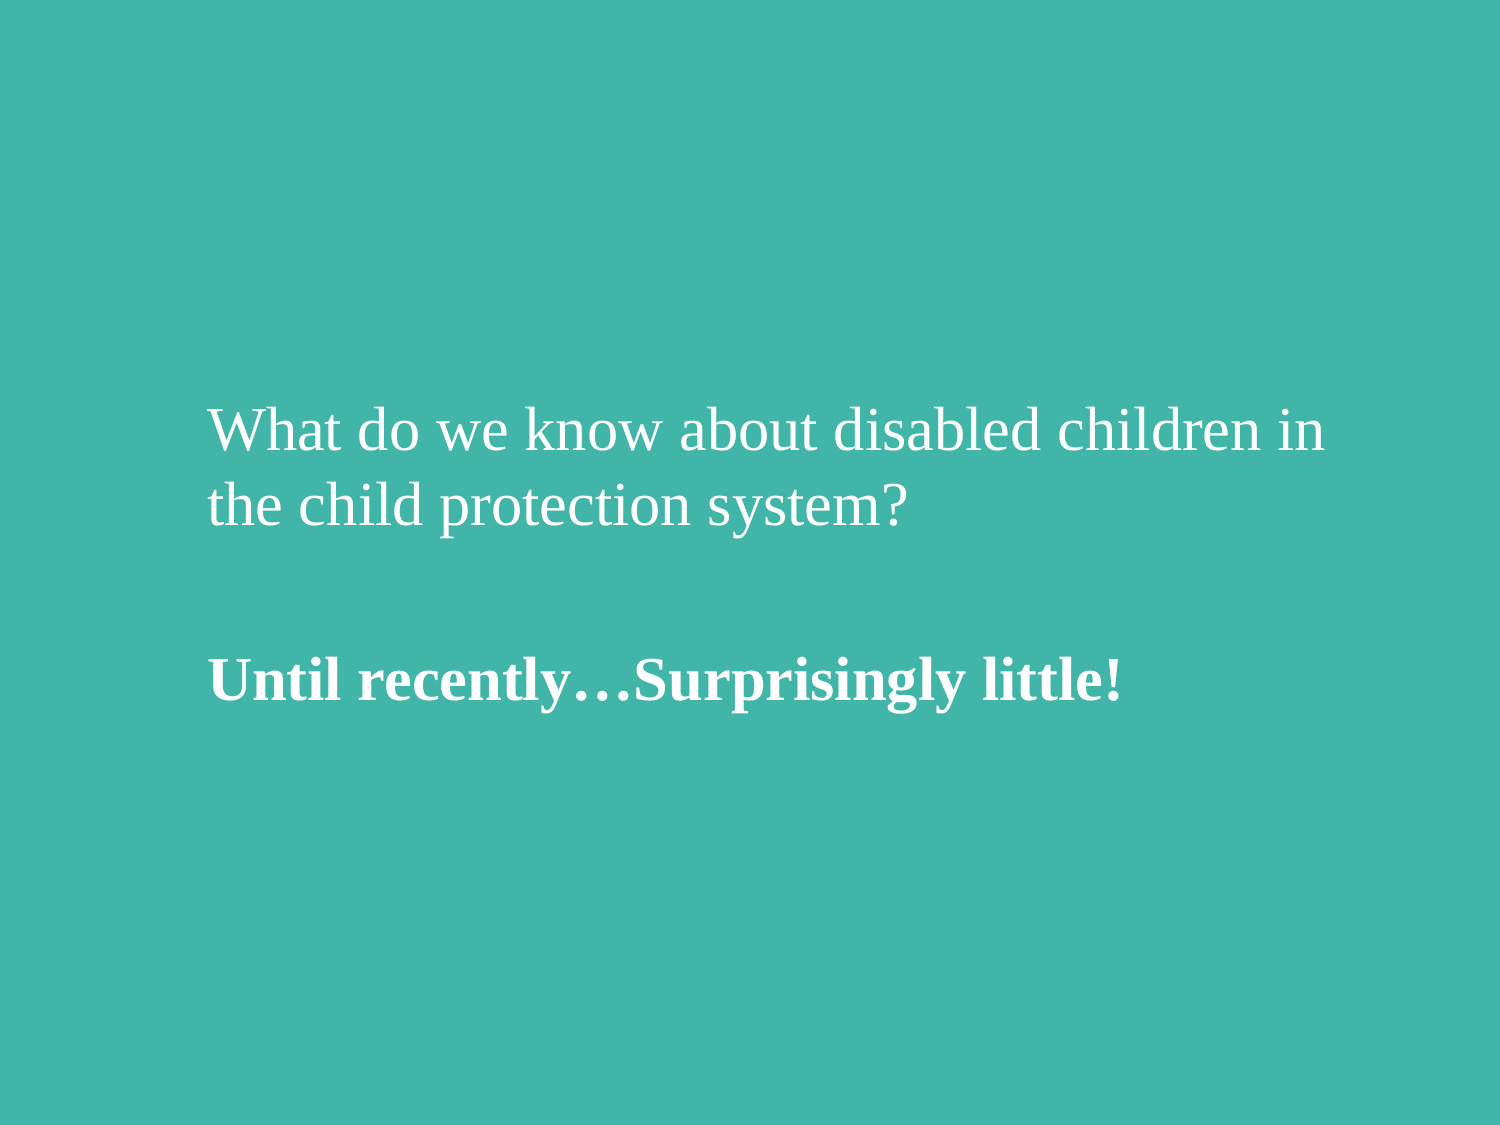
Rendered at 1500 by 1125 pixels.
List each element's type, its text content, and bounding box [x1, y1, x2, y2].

list What do we know about disabled children in the child protection system? Until recently…Surprisingly little! [192, 380, 1355, 896]
